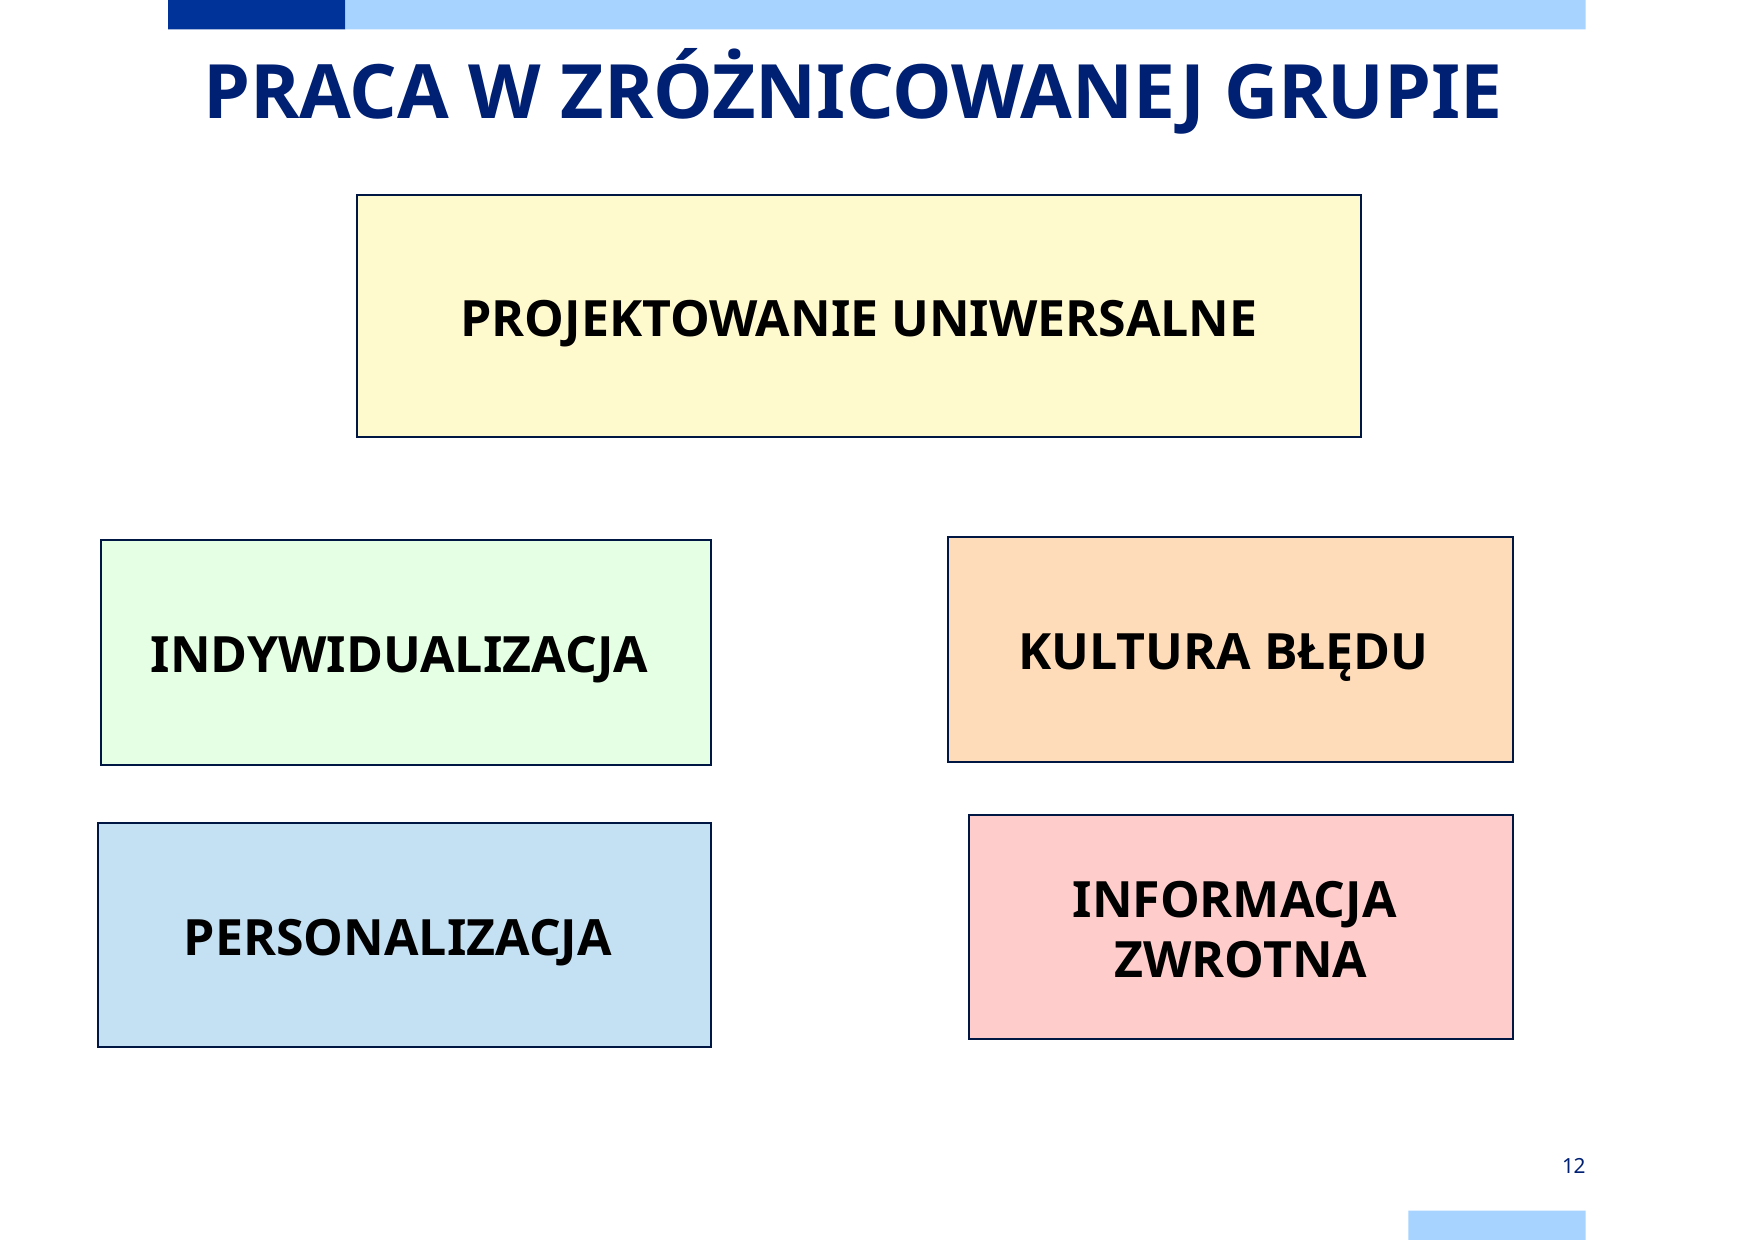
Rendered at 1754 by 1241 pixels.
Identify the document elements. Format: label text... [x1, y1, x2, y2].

text_box KULTURA BŁĘDU [947, 536, 1514, 763]
text_box PROJEKTOWANIE UNIWERSALNE [356, 194, 1362, 438]
text_box INDYWIDUALIZACJA [100, 539, 712, 766]
title PRACA W ZRÓŻNICOWANEJ GRUPIE [61, 59, 1645, 325]
slide_number 12 [1408, 1151, 1586, 1182]
text_box PERSONALIZACJA [97, 822, 712, 1048]
text_box INFORMACJA ZWROTNA [968, 814, 1514, 1040]
